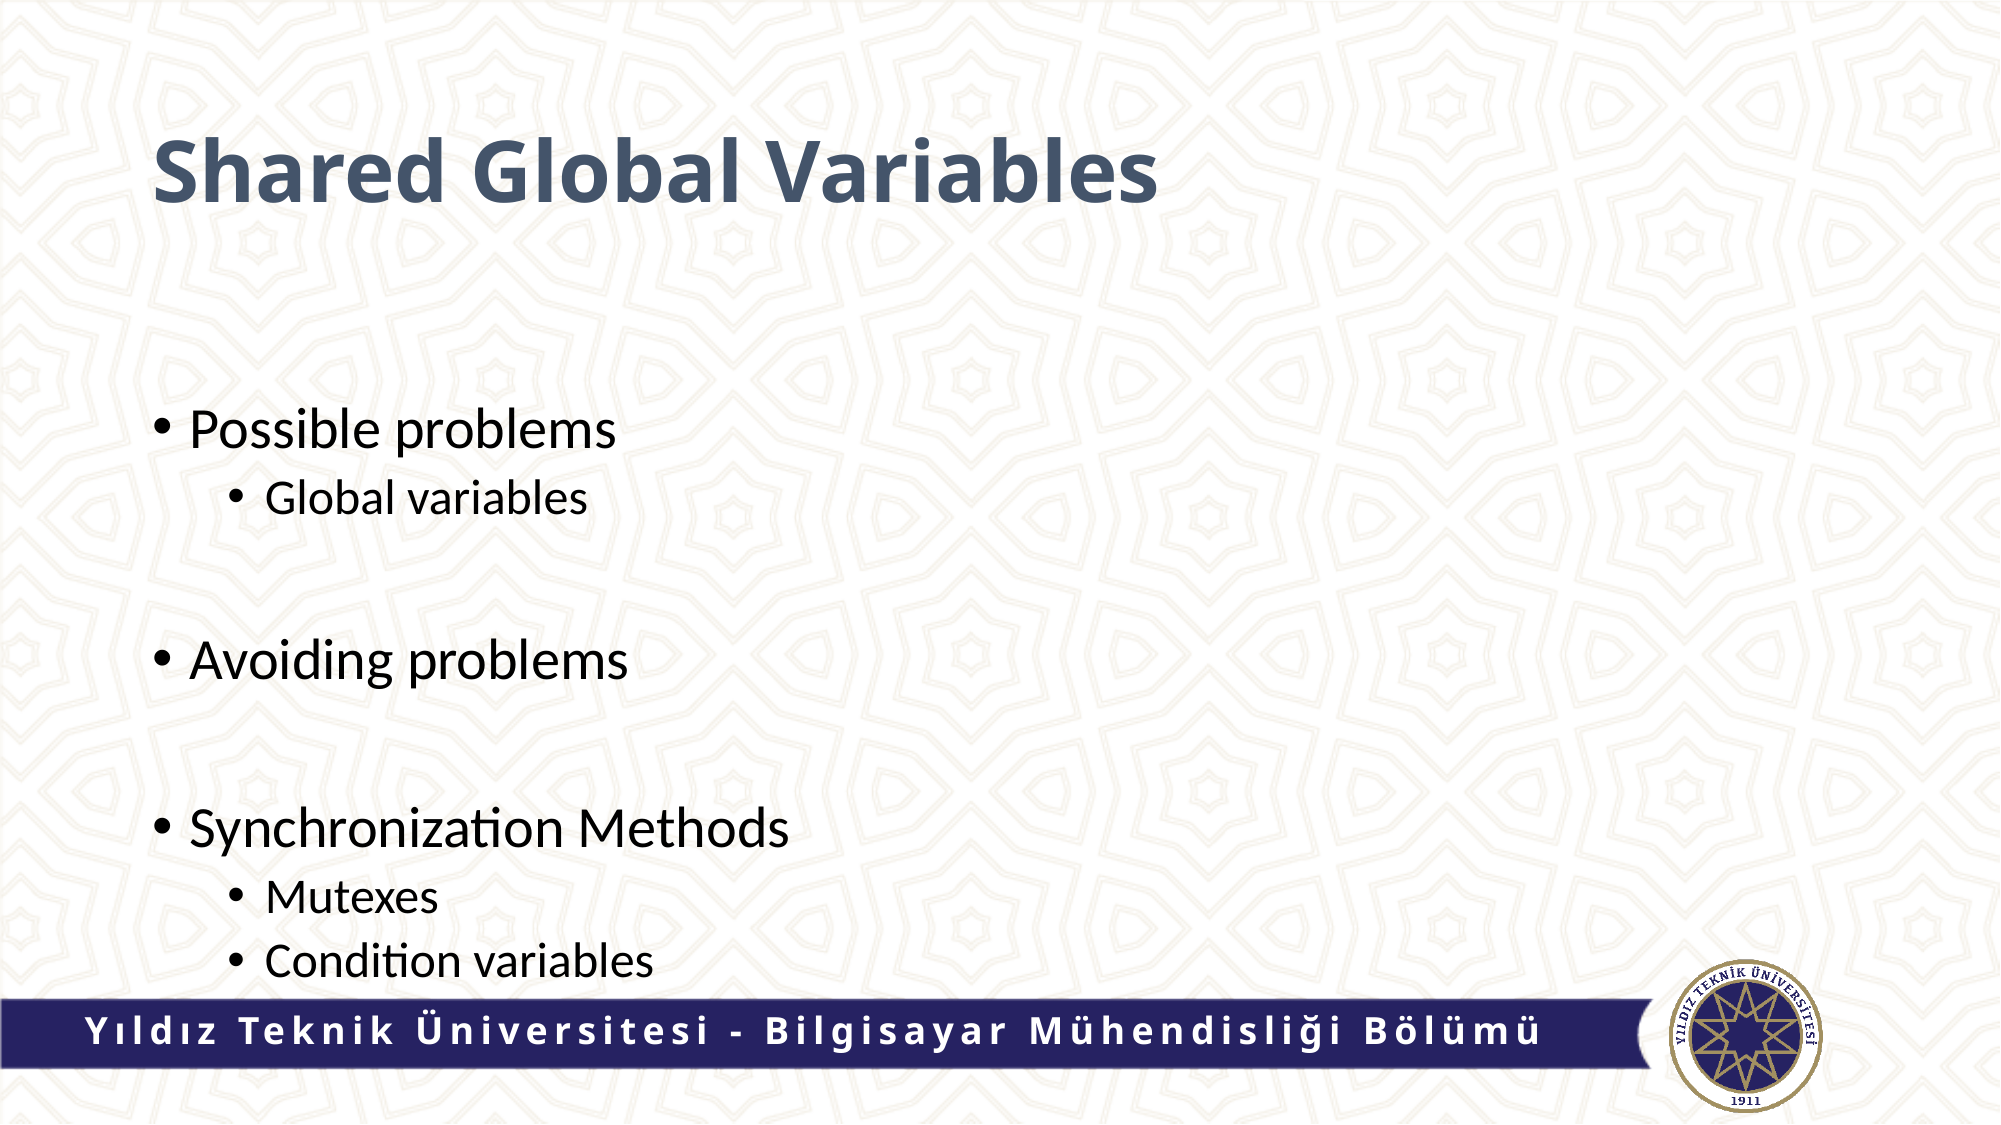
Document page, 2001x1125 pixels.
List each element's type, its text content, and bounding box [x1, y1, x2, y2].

title Shared Global Variables [137, 59, 1863, 278]
list Possible problems Global variables Avoiding problems Synchronization Methods Mutexes Condition variables [137, 299, 1863, 982]
picture [0, 0, 2000, 1125]
footer Yıldız Teknik Üniversitesi - Bilgisayar Mühendisliği Bölümü [0, 997, 1628, 1069]
